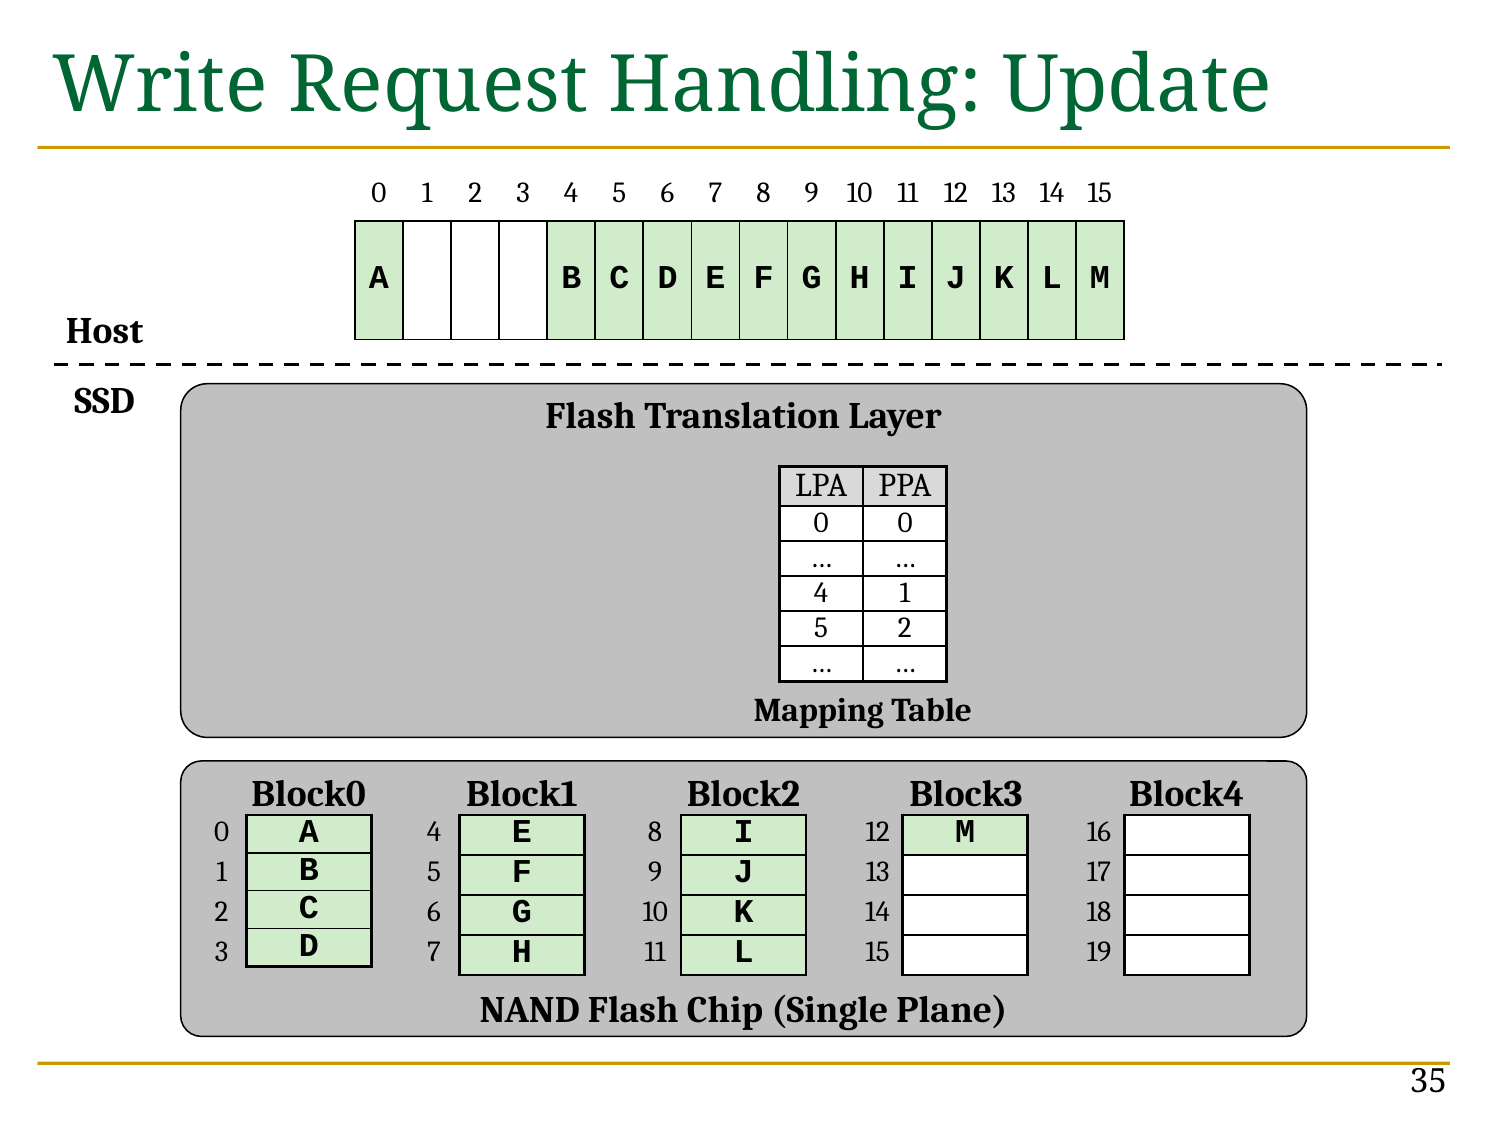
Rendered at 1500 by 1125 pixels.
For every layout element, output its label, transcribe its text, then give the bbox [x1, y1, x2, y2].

table_cell D [644, 222, 691, 339]
table_cell 10 [631, 895, 679, 935]
table_header 12 [932, 165, 980, 220]
table_header 14 [1028, 165, 1076, 220]
table_cell 18 [1075, 895, 1123, 935]
table_header [1126, 822, 1248, 854]
table_cell L [682, 936, 805, 974]
table_header 12 [853, 815, 902, 855]
text_box Flash Translation Layer [180, 383, 1307, 738]
table_cell 11 [631, 935, 679, 975]
slide_number 35 [1111, 1036, 1462, 1112]
table_header 3 [499, 165, 547, 220]
table_header 2 [451, 165, 499, 220]
table_cell B [248, 854, 370, 890]
table_cell 2 [864, 612, 945, 645]
table_cell F [461, 856, 583, 894]
table_cell J [933, 222, 979, 339]
table_header 4 [547, 165, 595, 220]
table_header 16 [1075, 815, 1123, 855]
table_cell [1126, 896, 1248, 934]
table_cell [904, 896, 1026, 934]
table_cell E [692, 222, 739, 339]
table_cell [404, 222, 450, 339]
table_header A [248, 822, 370, 852]
table_cell [1126, 856, 1248, 894]
table_cell 7 [410, 935, 458, 975]
table_cell 2 [197, 895, 246, 935]
table_cell 0 [864, 507, 945, 540]
table_cell 4 [781, 577, 862, 610]
table_cell 5 [410, 855, 458, 895]
table_cell … [864, 647, 945, 680]
table_cell 0 [781, 507, 862, 540]
table_cell I [885, 222, 931, 339]
table_cell [500, 222, 546, 339]
table_header 1 [403, 165, 451, 220]
table_cell A [356, 222, 402, 339]
table_cell 13 [853, 855, 902, 895]
text_box Block4 [1114, 761, 1260, 822]
text_box Block2 [672, 761, 816, 822]
table_cell F [740, 222, 787, 339]
table_cell M [1077, 222, 1123, 339]
table_cell 1 [864, 577, 945, 610]
table_cell C [596, 222, 642, 339]
table_header 10 [836, 165, 884, 220]
table_header 0 [197, 815, 246, 855]
table_cell G [788, 222, 835, 339]
table_cell [904, 936, 1026, 974]
table_cell 14 [853, 895, 902, 935]
table_header 5 [595, 165, 643, 220]
table_cell D [248, 929, 370, 965]
table_header E [461, 822, 583, 854]
table_cell 5 [781, 612, 862, 645]
table_header 15 [1076, 165, 1124, 220]
table_cell 3 [197, 935, 246, 975]
table_header 11 [884, 165, 932, 220]
table_header 4 [410, 815, 458, 855]
table_header LPA [781, 468, 862, 505]
table_cell 19 [1075, 935, 1123, 975]
table_header M [904, 822, 1026, 854]
table_cell … [864, 542, 945, 575]
table_cell B [548, 222, 594, 339]
table_cell 17 [1075, 855, 1123, 895]
table_cell … [781, 542, 862, 575]
table_header 7 [691, 165, 739, 220]
table_cell K [981, 222, 1027, 339]
table_cell C [248, 891, 370, 928]
table_cell H [461, 936, 583, 974]
table_cell H [837, 222, 883, 339]
table_cell 9 [631, 855, 679, 895]
table_header 9 [788, 165, 836, 220]
text_box Mapping Table [738, 680, 988, 736]
table_header I [682, 822, 805, 854]
table_cell J [682, 856, 805, 894]
text_box Host [51, 298, 159, 358]
table_cell 6 [410, 895, 458, 935]
table_cell 15 [853, 935, 902, 975]
table_cell … [781, 647, 862, 680]
text_box SSD [59, 373, 150, 428]
title Write Request Handling: Update [37, 24, 1450, 200]
text_box Block3 [894, 761, 1038, 822]
table_header 6 [643, 165, 691, 220]
table_cell G [461, 896, 583, 934]
text_box Block1 [451, 761, 593, 822]
text_box Block0 [236, 761, 381, 822]
table_header PPA [864, 468, 945, 505]
table_cell K [682, 896, 805, 934]
table_cell [904, 856, 1026, 894]
table_header 8 [631, 815, 679, 855]
table_cell [1126, 936, 1248, 974]
text_box NAND Flash Chip (Single Plane) [180, 760, 1307, 1037]
table_cell 1 [197, 855, 246, 895]
table_header 13 [980, 165, 1028, 220]
table_cell L [1029, 222, 1075, 339]
table_header 8 [739, 165, 788, 220]
table_cell [452, 222, 498, 339]
table_header 0 [355, 165, 403, 220]
